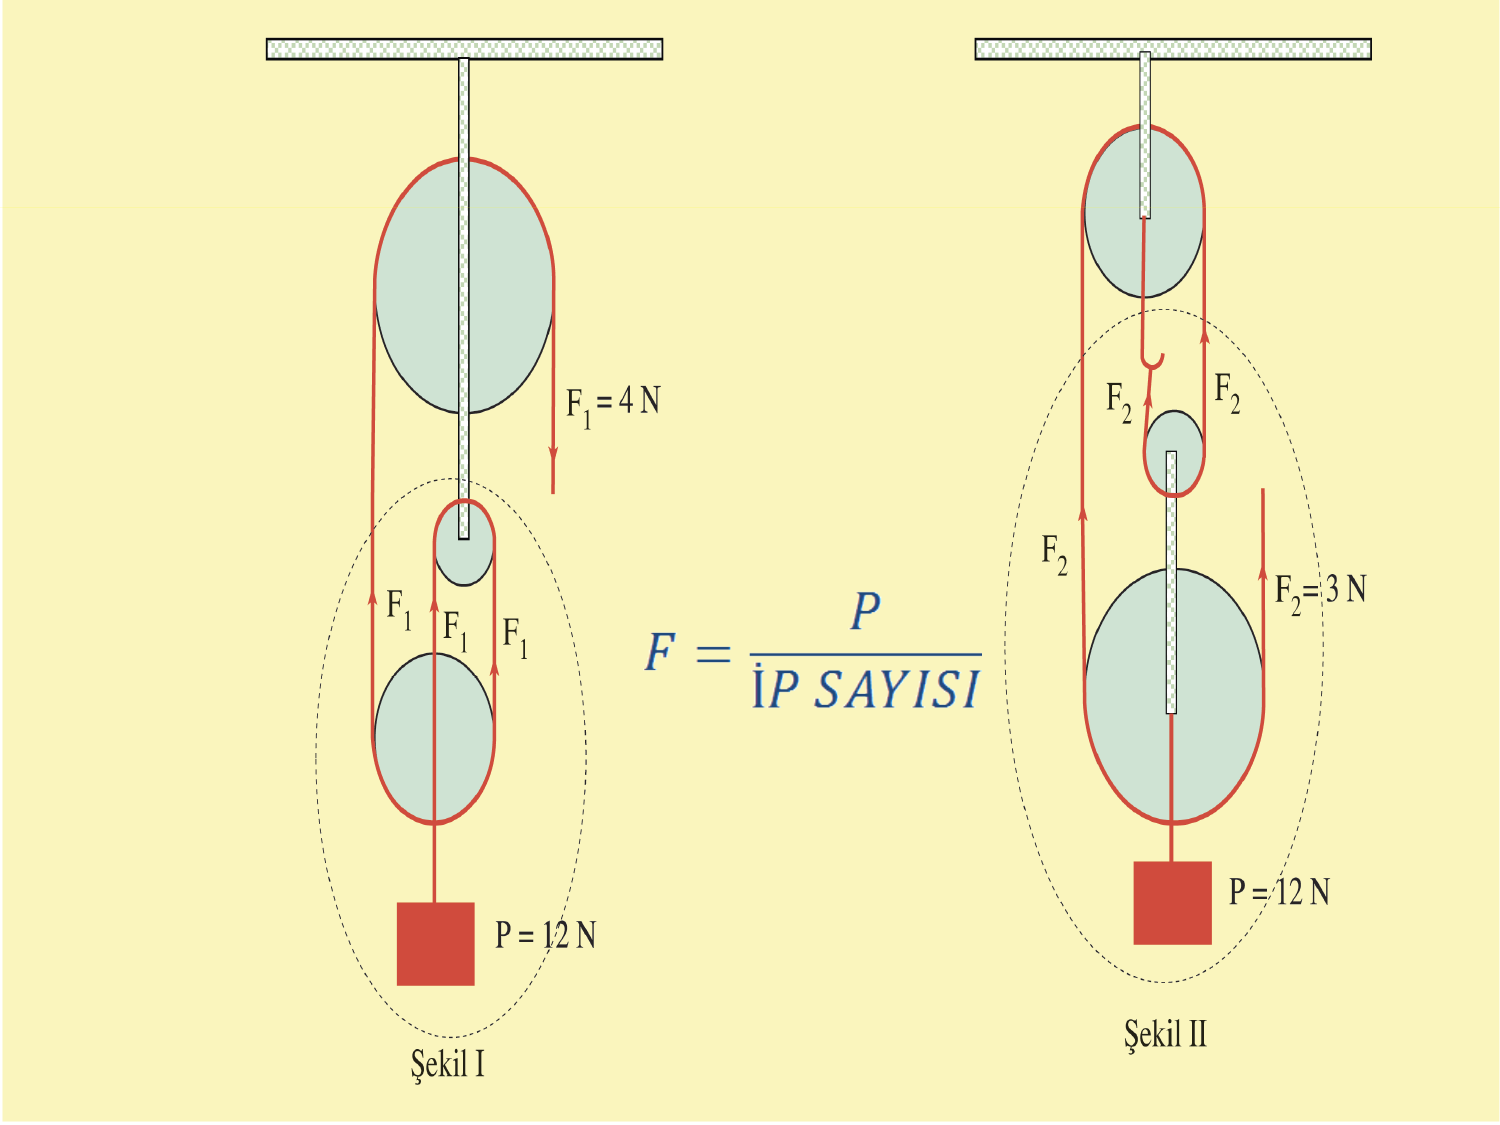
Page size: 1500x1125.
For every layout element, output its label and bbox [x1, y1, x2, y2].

list [0, 0, 1500, 1125]
picture [643, 585, 982, 720]
